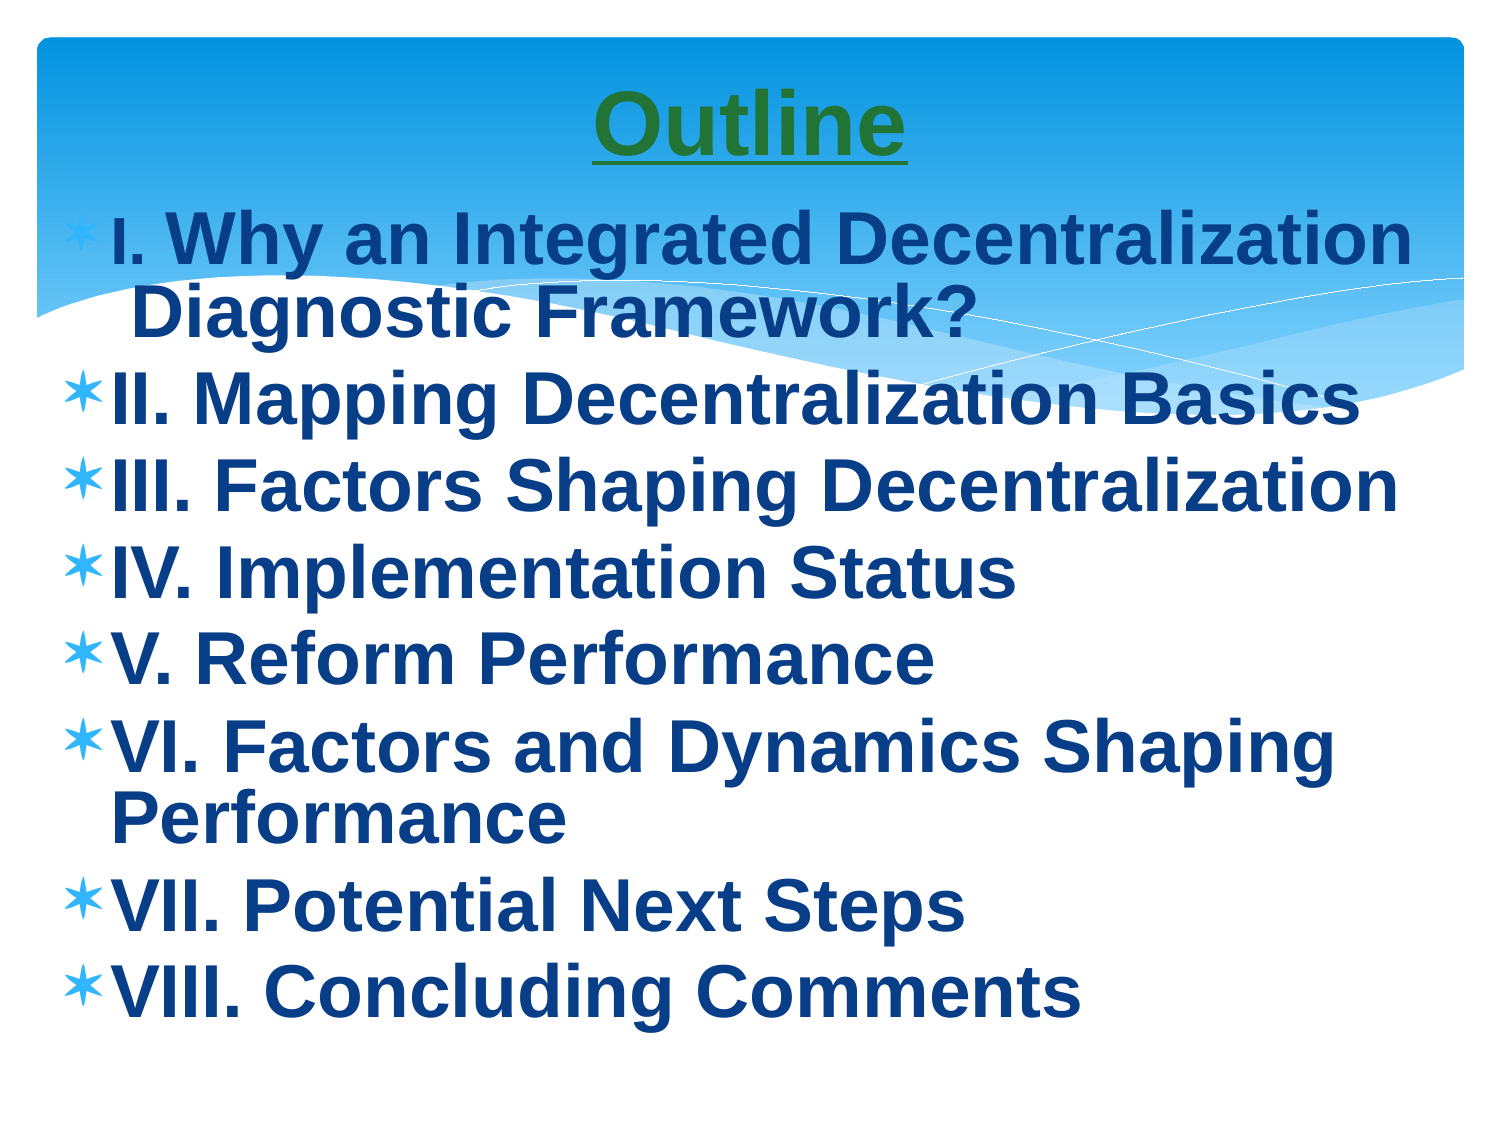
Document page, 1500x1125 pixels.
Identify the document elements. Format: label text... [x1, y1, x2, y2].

list I. Why an Integrated Decentralization Diagnostic Framework? II. Mapping Decentralization Basics III. Factors Shaping Decentralization IV. Implementation Status V. Reform Performance VI. Factors and Dynamics Shaping Performance VII. Potential Next Steps VIII. Concluding Comments [50, 200, 1450, 1075]
title Outline [112, 37, 1388, 200]
